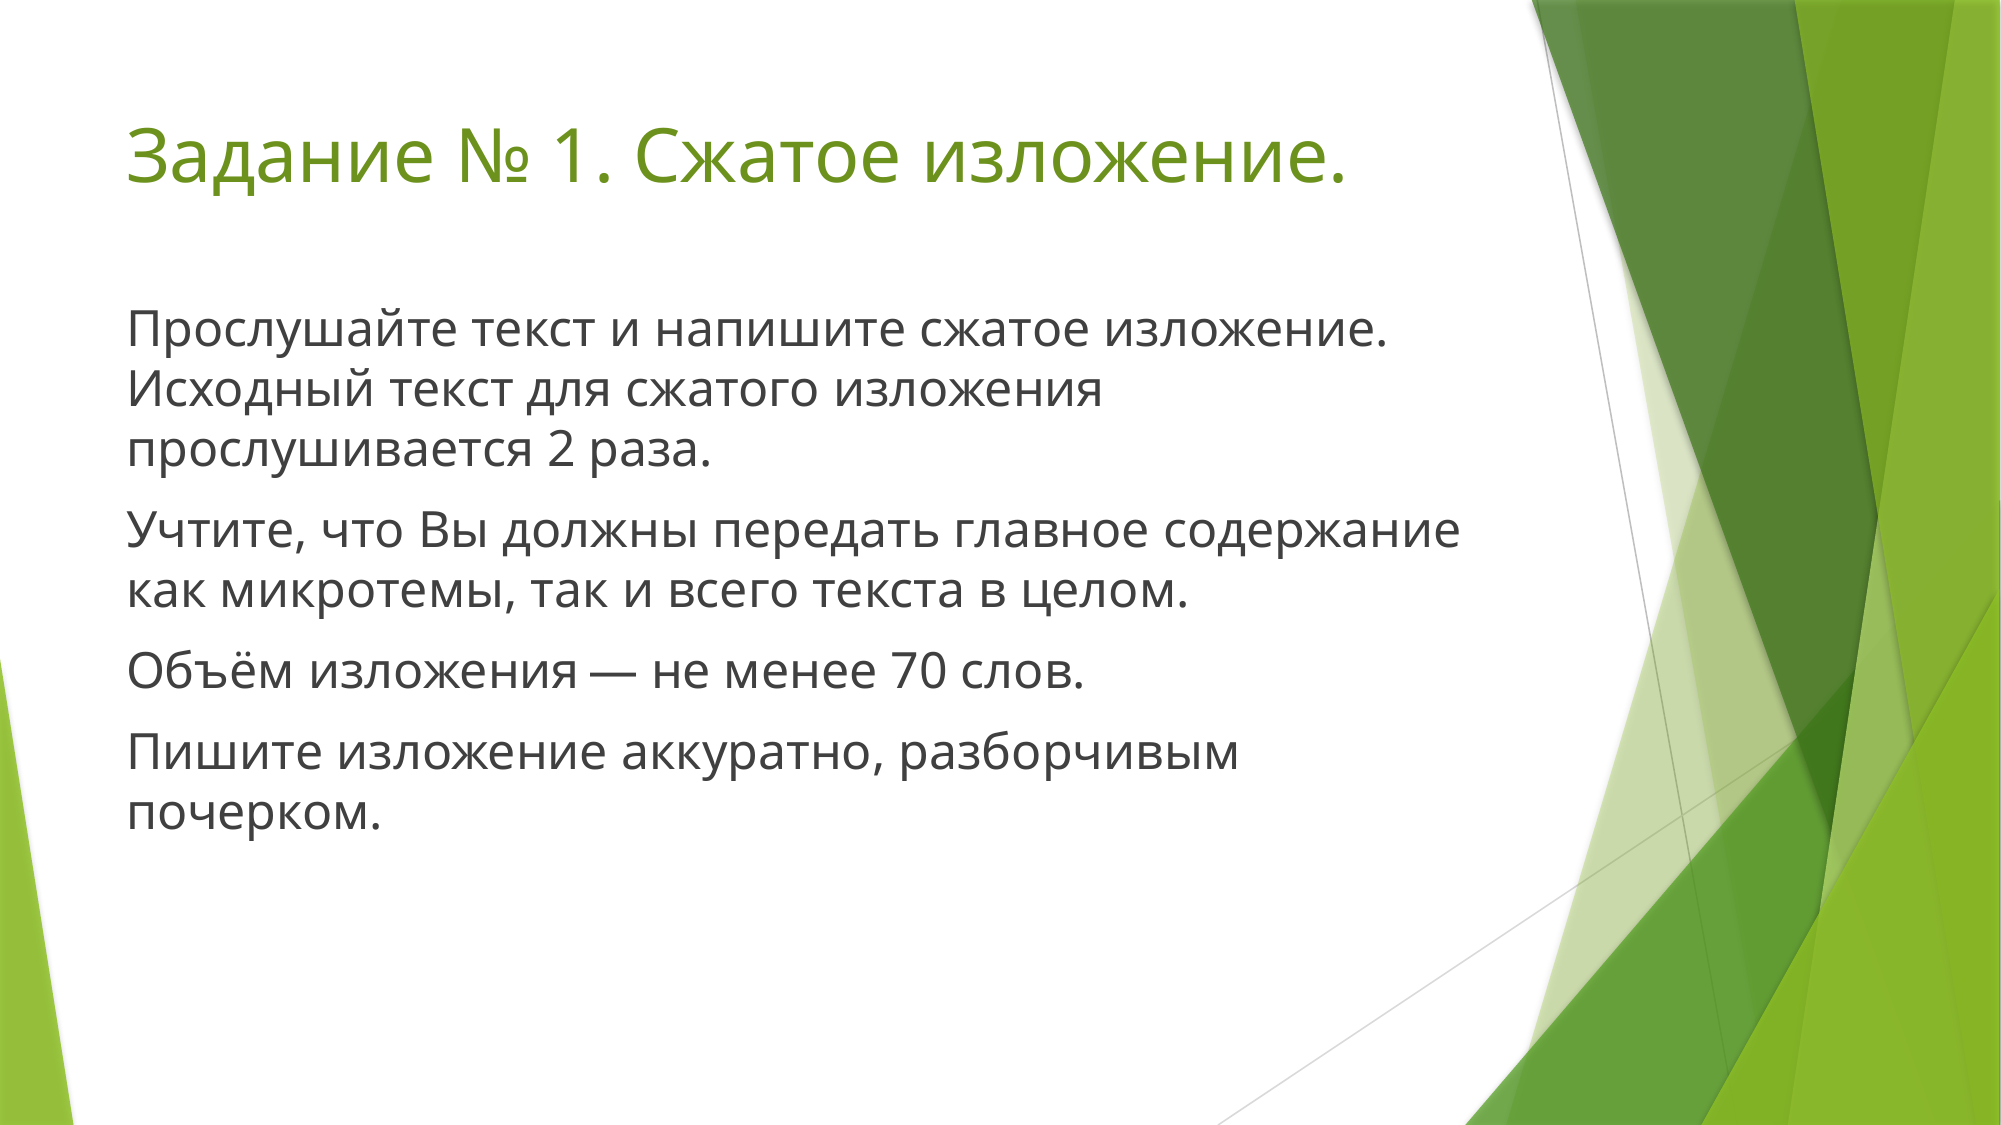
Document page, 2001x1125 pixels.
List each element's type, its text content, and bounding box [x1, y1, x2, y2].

list Прослушайте текст и напишите сжатое изложение. Исходный текст для сжатого изложения прослушивается 2 раза. Учтите, что Вы должны передать главное содержание как микротемы, так и всего текста в целом. Объём изложения — не менее 70 слов. Пишите изложение аккуратно, разборчивым почерком. [111, 289, 1522, 991]
title Задание № 1. Сжатое изложение. [111, 99, 1522, 289]
